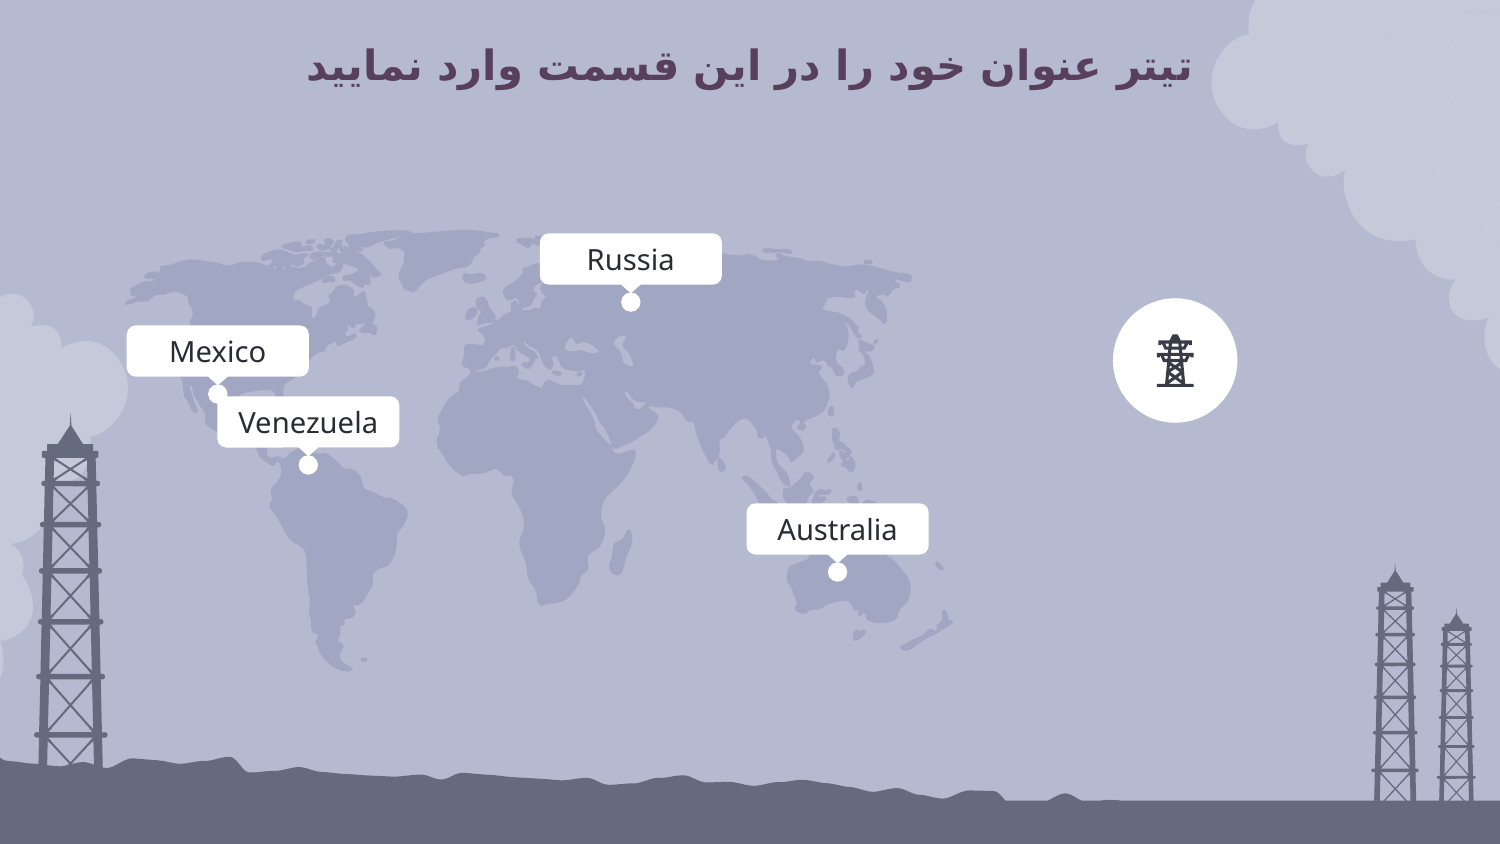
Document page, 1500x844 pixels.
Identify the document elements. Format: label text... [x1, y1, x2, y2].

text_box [747, 503, 929, 563]
text_box [1112, 298, 1238, 423]
text_box [1156, 334, 1194, 387]
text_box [127, 325, 309, 385]
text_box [540, 233, 722, 293]
text_box تیتر عنوان خود را در این قسمت وارد نمایید [0, 6, 1500, 96]
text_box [217, 396, 399, 456]
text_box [124, 229, 954, 672]
